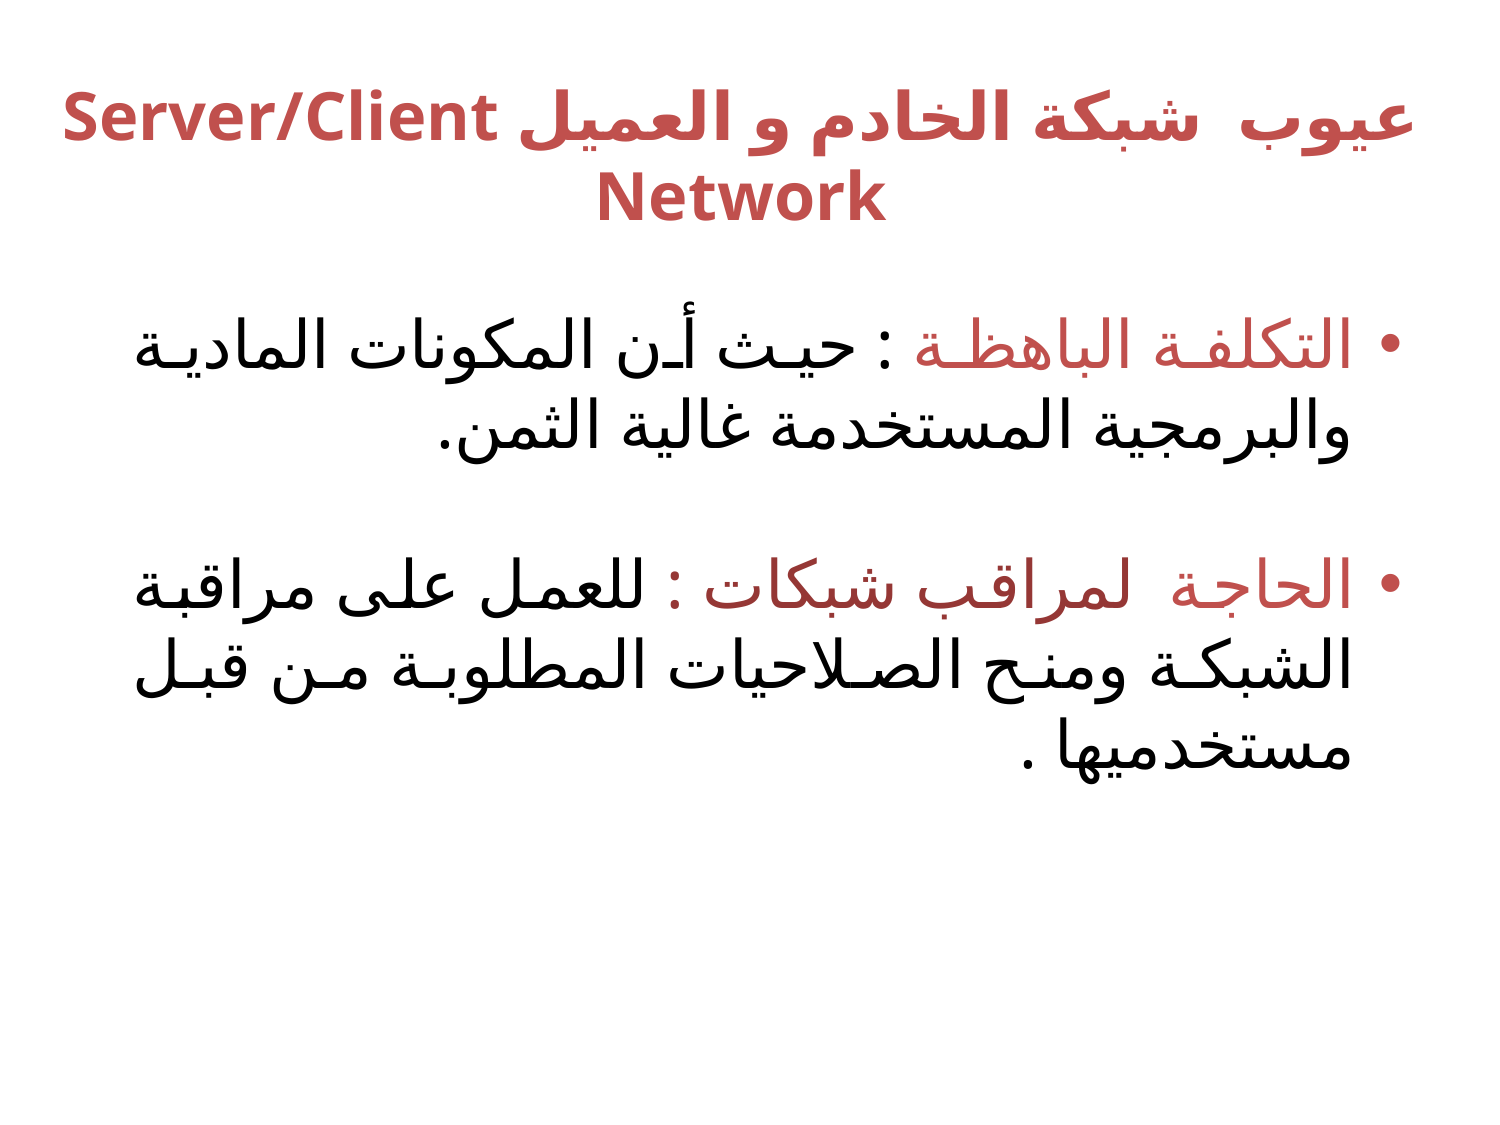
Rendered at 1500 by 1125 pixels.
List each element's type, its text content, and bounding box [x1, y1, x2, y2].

title عيوب شبكة الخادم و العميل Server/Client Network [0, 30, 1483, 277]
text_box التكلفة الباهظة : حيث أن المكونات المادية والبرمجية المستخدمة غالية الثمن. الحاجة لمراقب شبكات : للعمل على مراقبة الشبكة ومنح الصلاحيات المطلوبة من قبل مستخدميها . [115, 293, 1419, 871]
